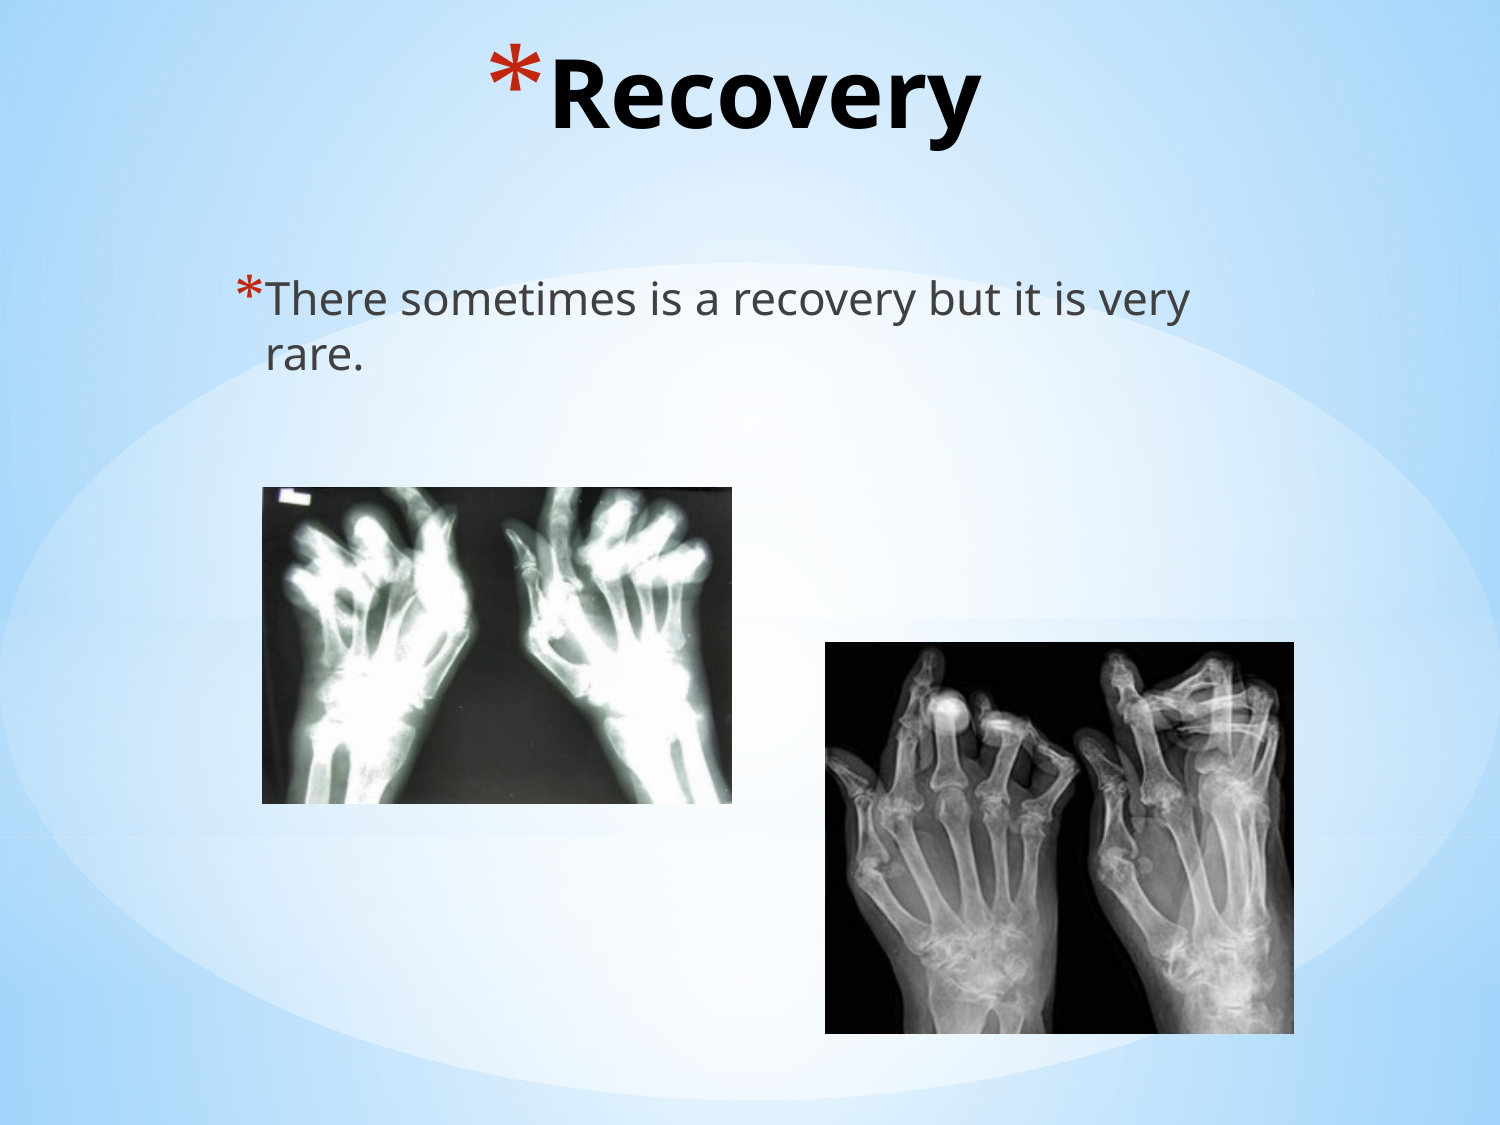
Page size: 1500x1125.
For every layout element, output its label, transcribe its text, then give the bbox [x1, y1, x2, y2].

list There sometimes is a recovery but it is very rare. [212, 262, 1263, 833]
picture [262, 487, 732, 804]
picture [824, 642, 1294, 1034]
title Recovery [212, 24, 1281, 213]
